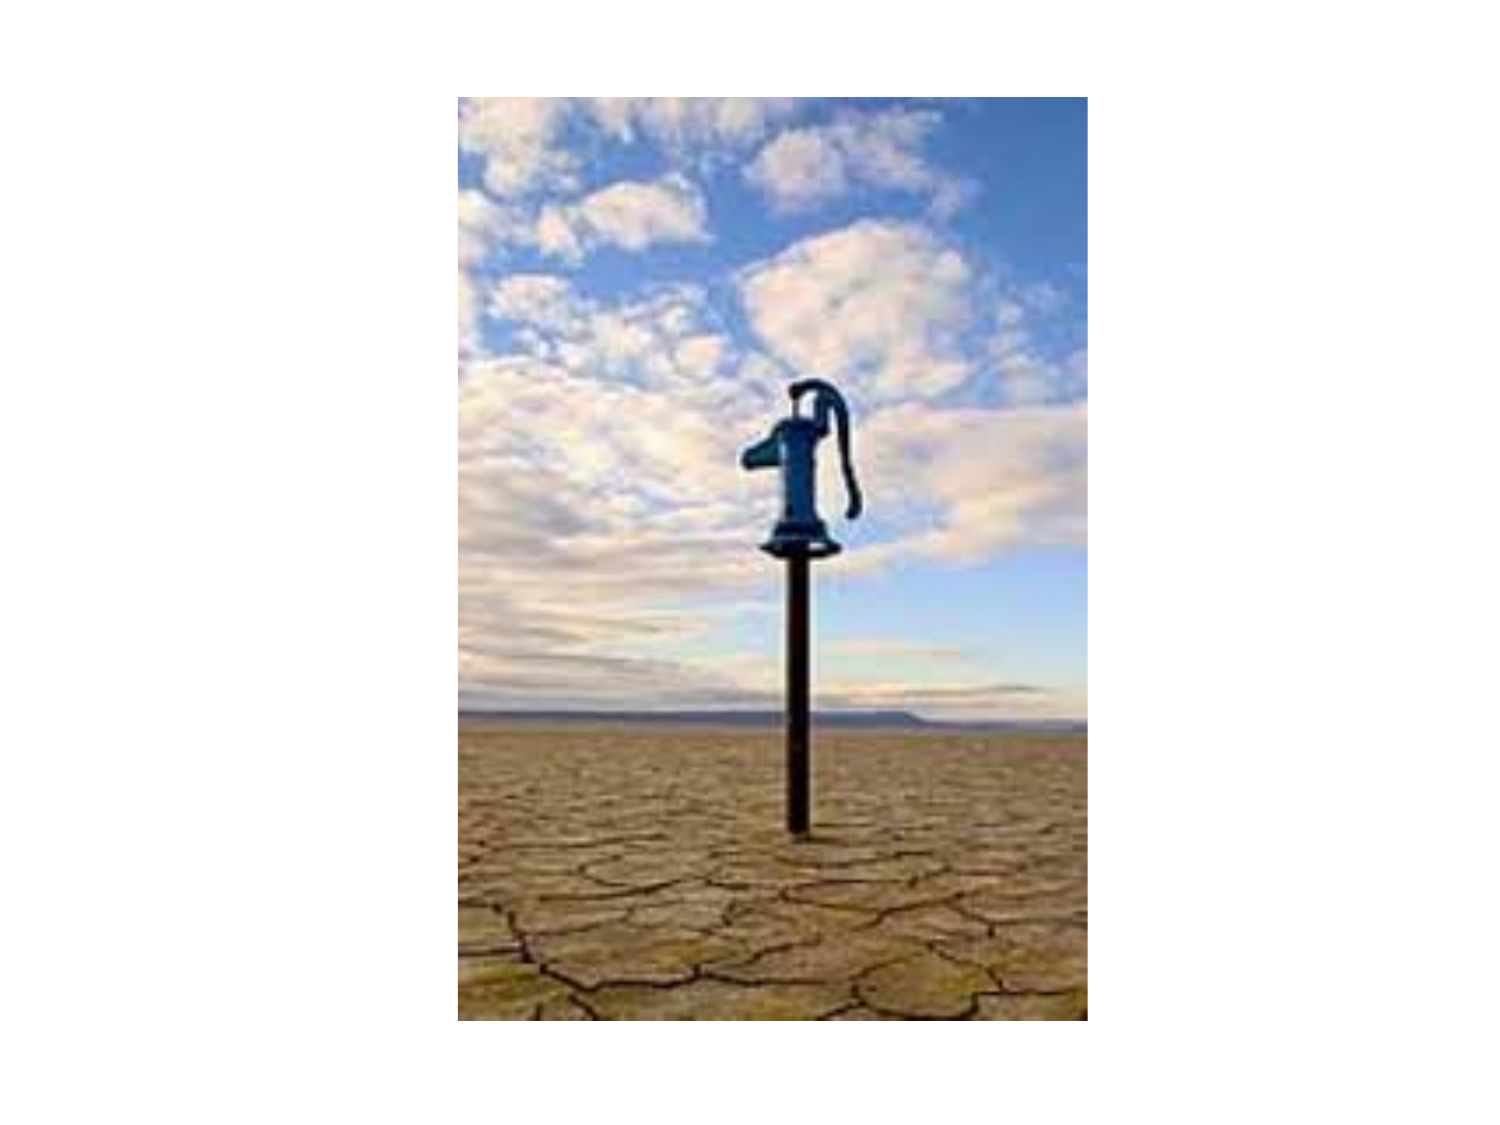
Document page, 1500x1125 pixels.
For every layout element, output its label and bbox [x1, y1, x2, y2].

picture [457, 96, 1088, 1021]
